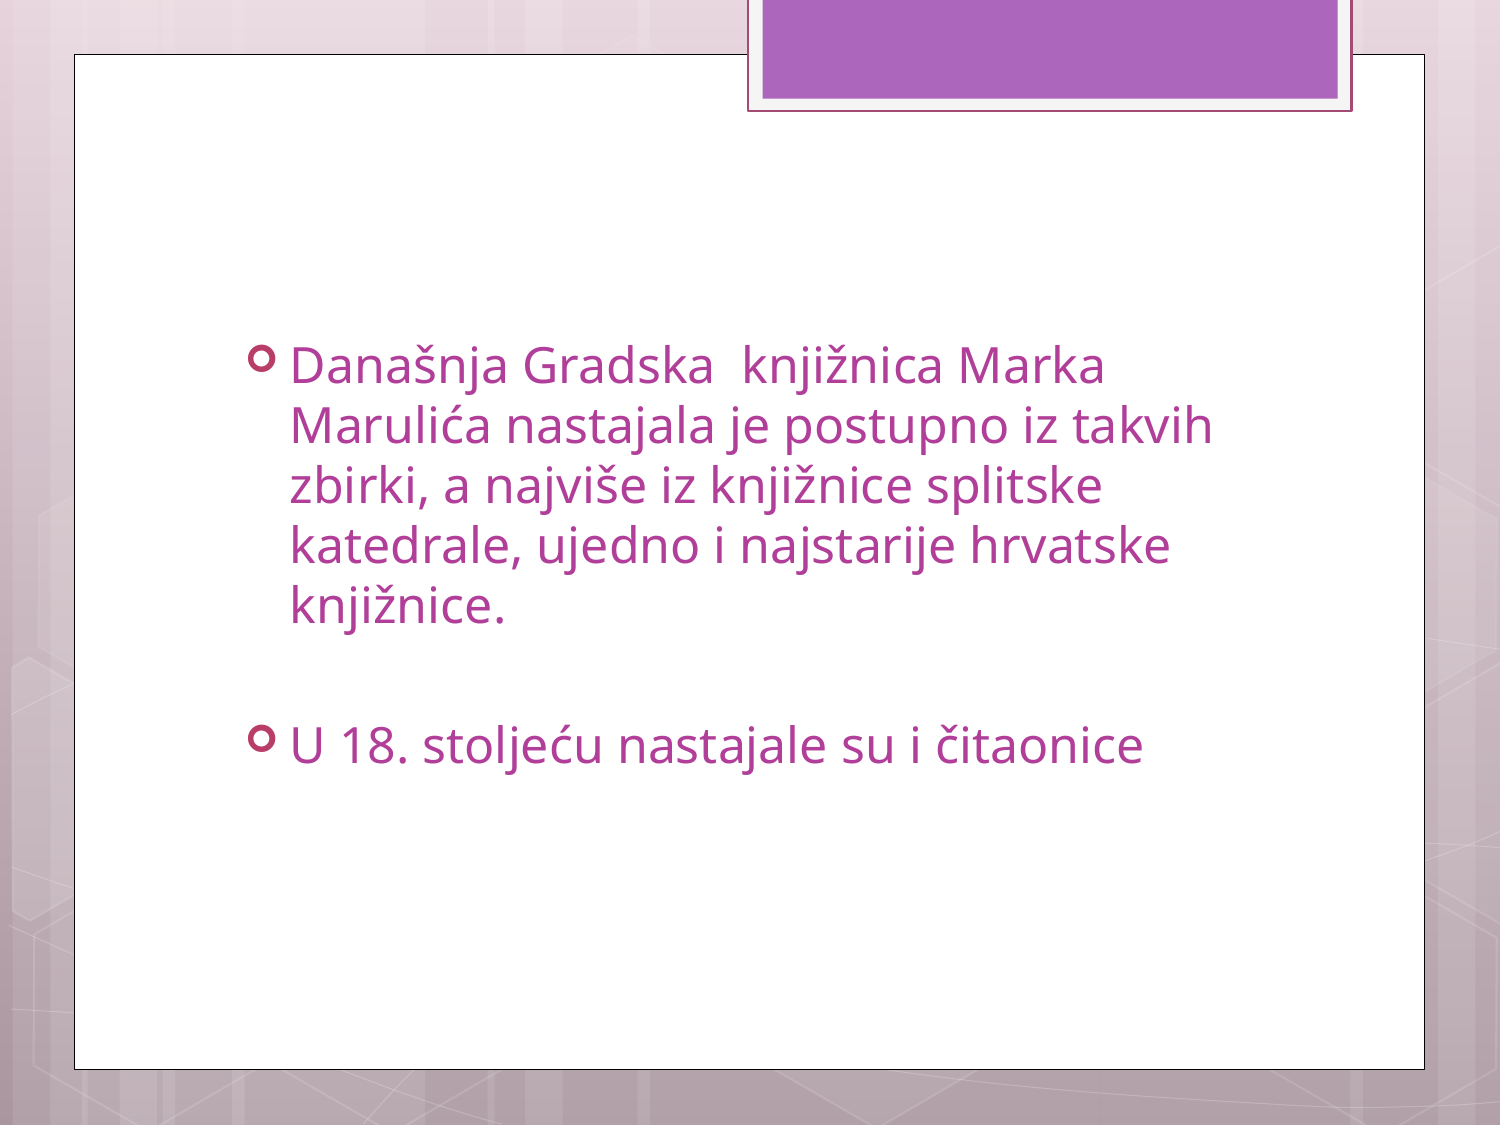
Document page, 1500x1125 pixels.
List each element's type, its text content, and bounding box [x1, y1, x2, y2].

list Današnja Gradska knjižnica Marka Marulića nastajala je postupno iz takvih zbirki, a najviše iz knjižnice splitske katedrale, ujedno i najstarije hrvatske knjižnice. U 18. stoljeću nastajale su i čitaonice [218, 326, 1307, 1099]
